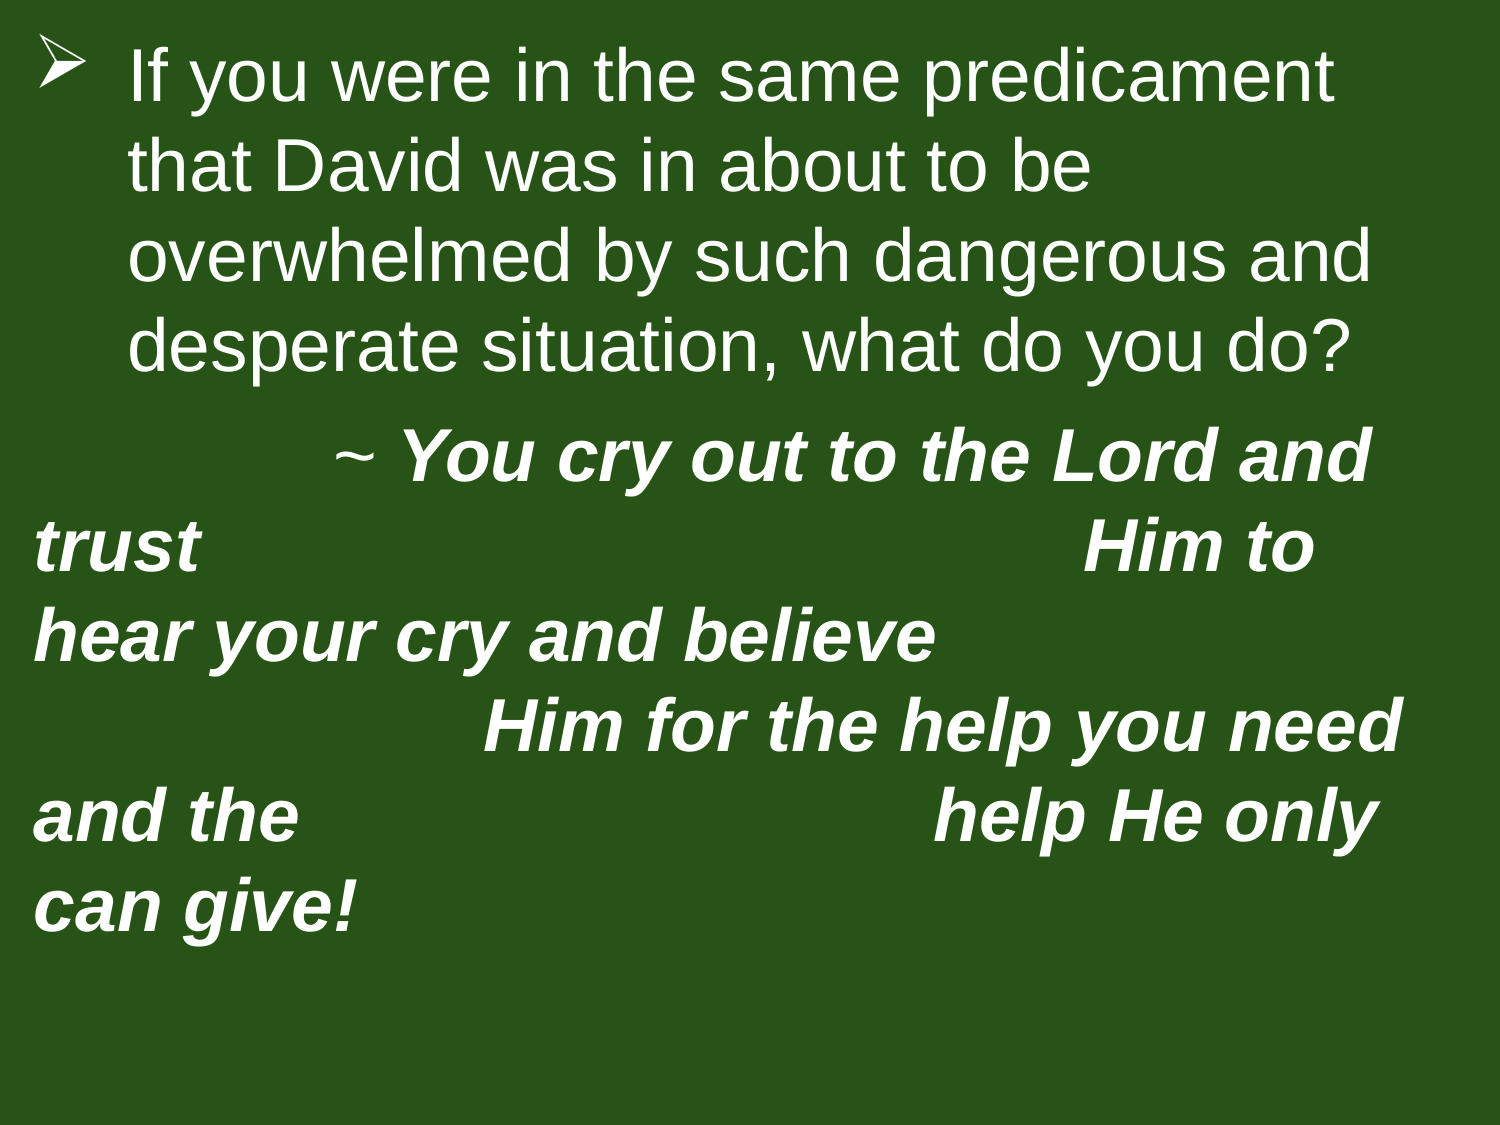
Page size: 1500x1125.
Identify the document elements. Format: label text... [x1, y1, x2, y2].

subtitle If you were in the same predicament that David was in about to be overwhelmed by such dangerous and desperate situation, what do you do? ~ You cry out to the Lord and trust Him to hear your cry and believe Him for the help you need and the help He only can give! [18, 18, 1484, 1106]
